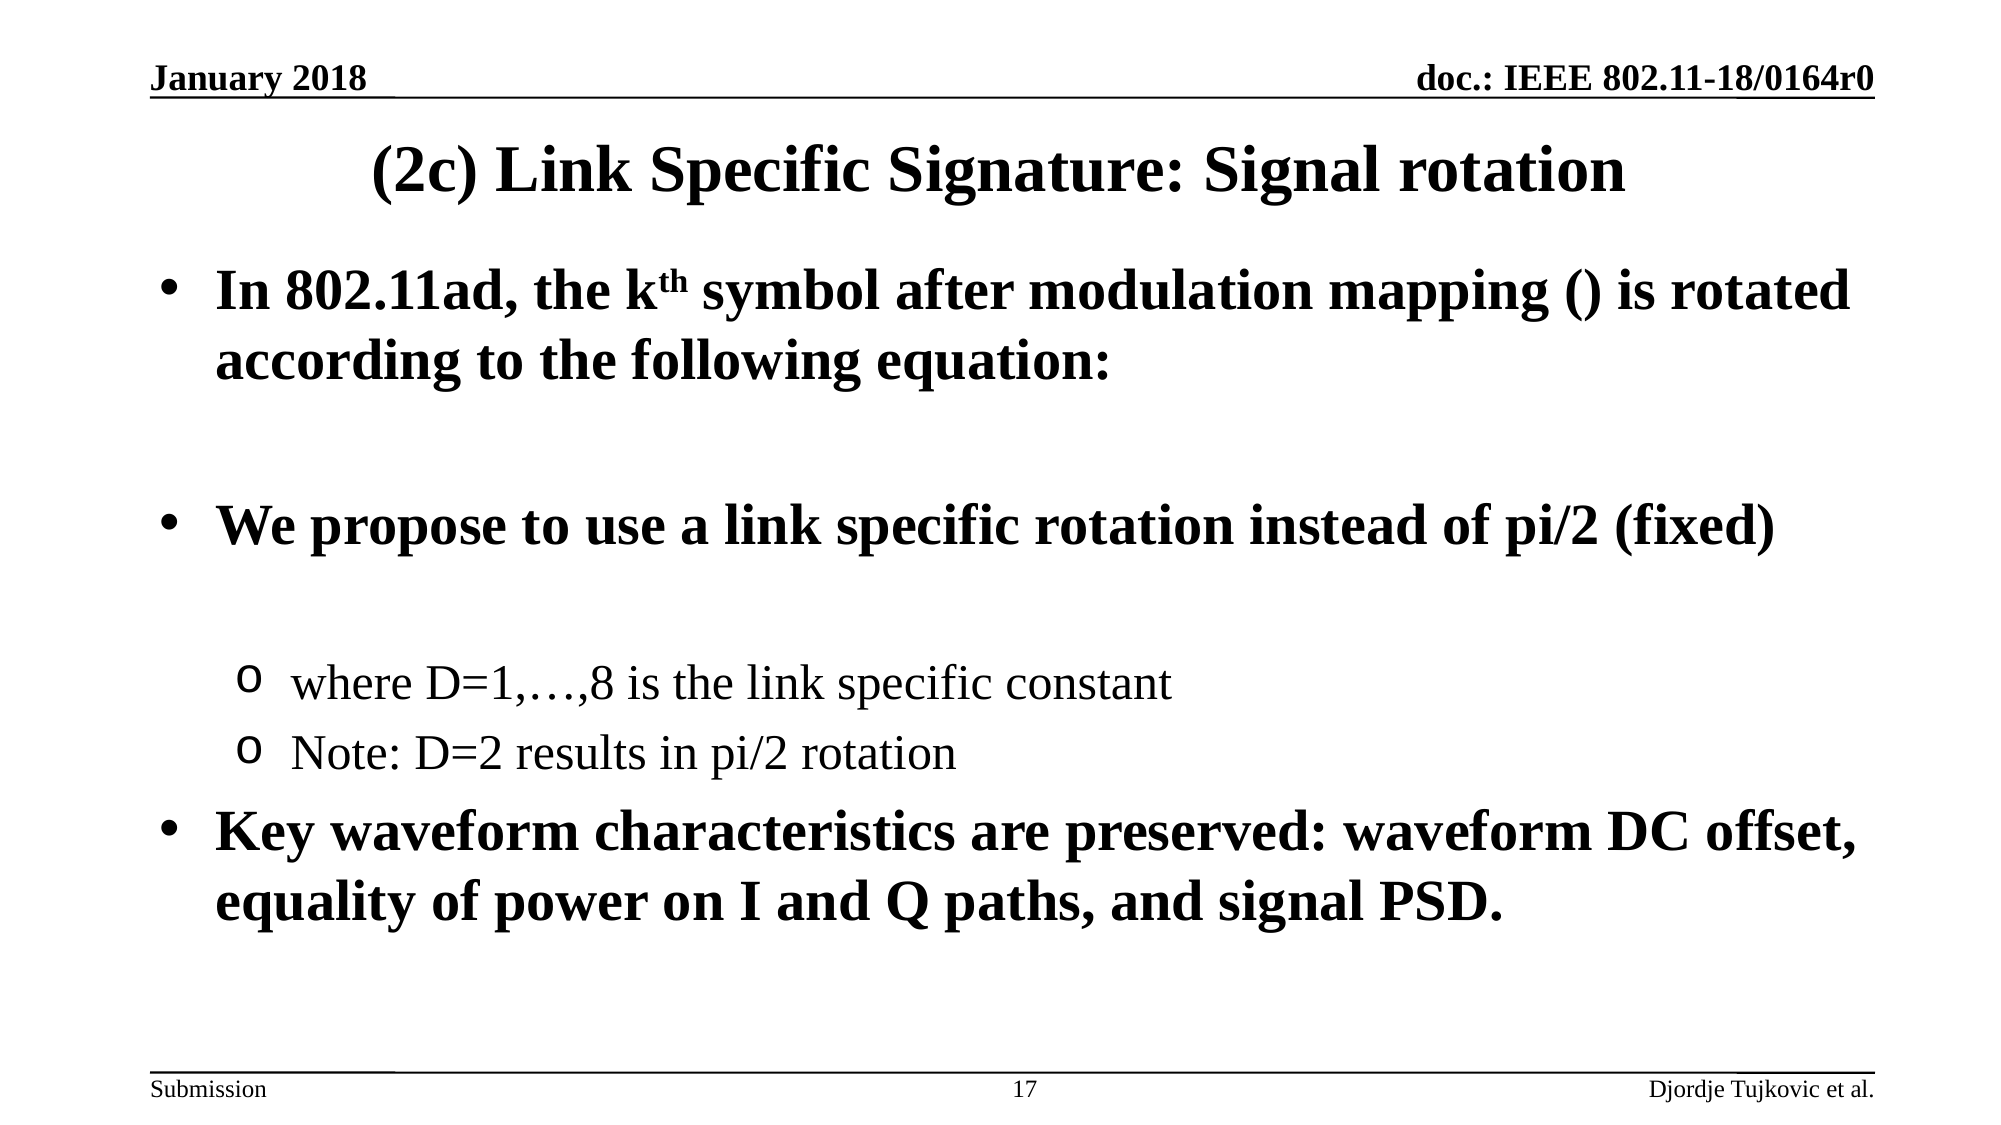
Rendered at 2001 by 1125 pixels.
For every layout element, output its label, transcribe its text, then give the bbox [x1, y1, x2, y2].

title (2c) Link Specific Signature: Signal rotation [0, 104, 2000, 227]
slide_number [149, 59, 750, 98]
footer Djordje Tujkovic et al. [1169, 1072, 1876, 1111]
slide_number 17 [936, 1072, 1113, 1111]
